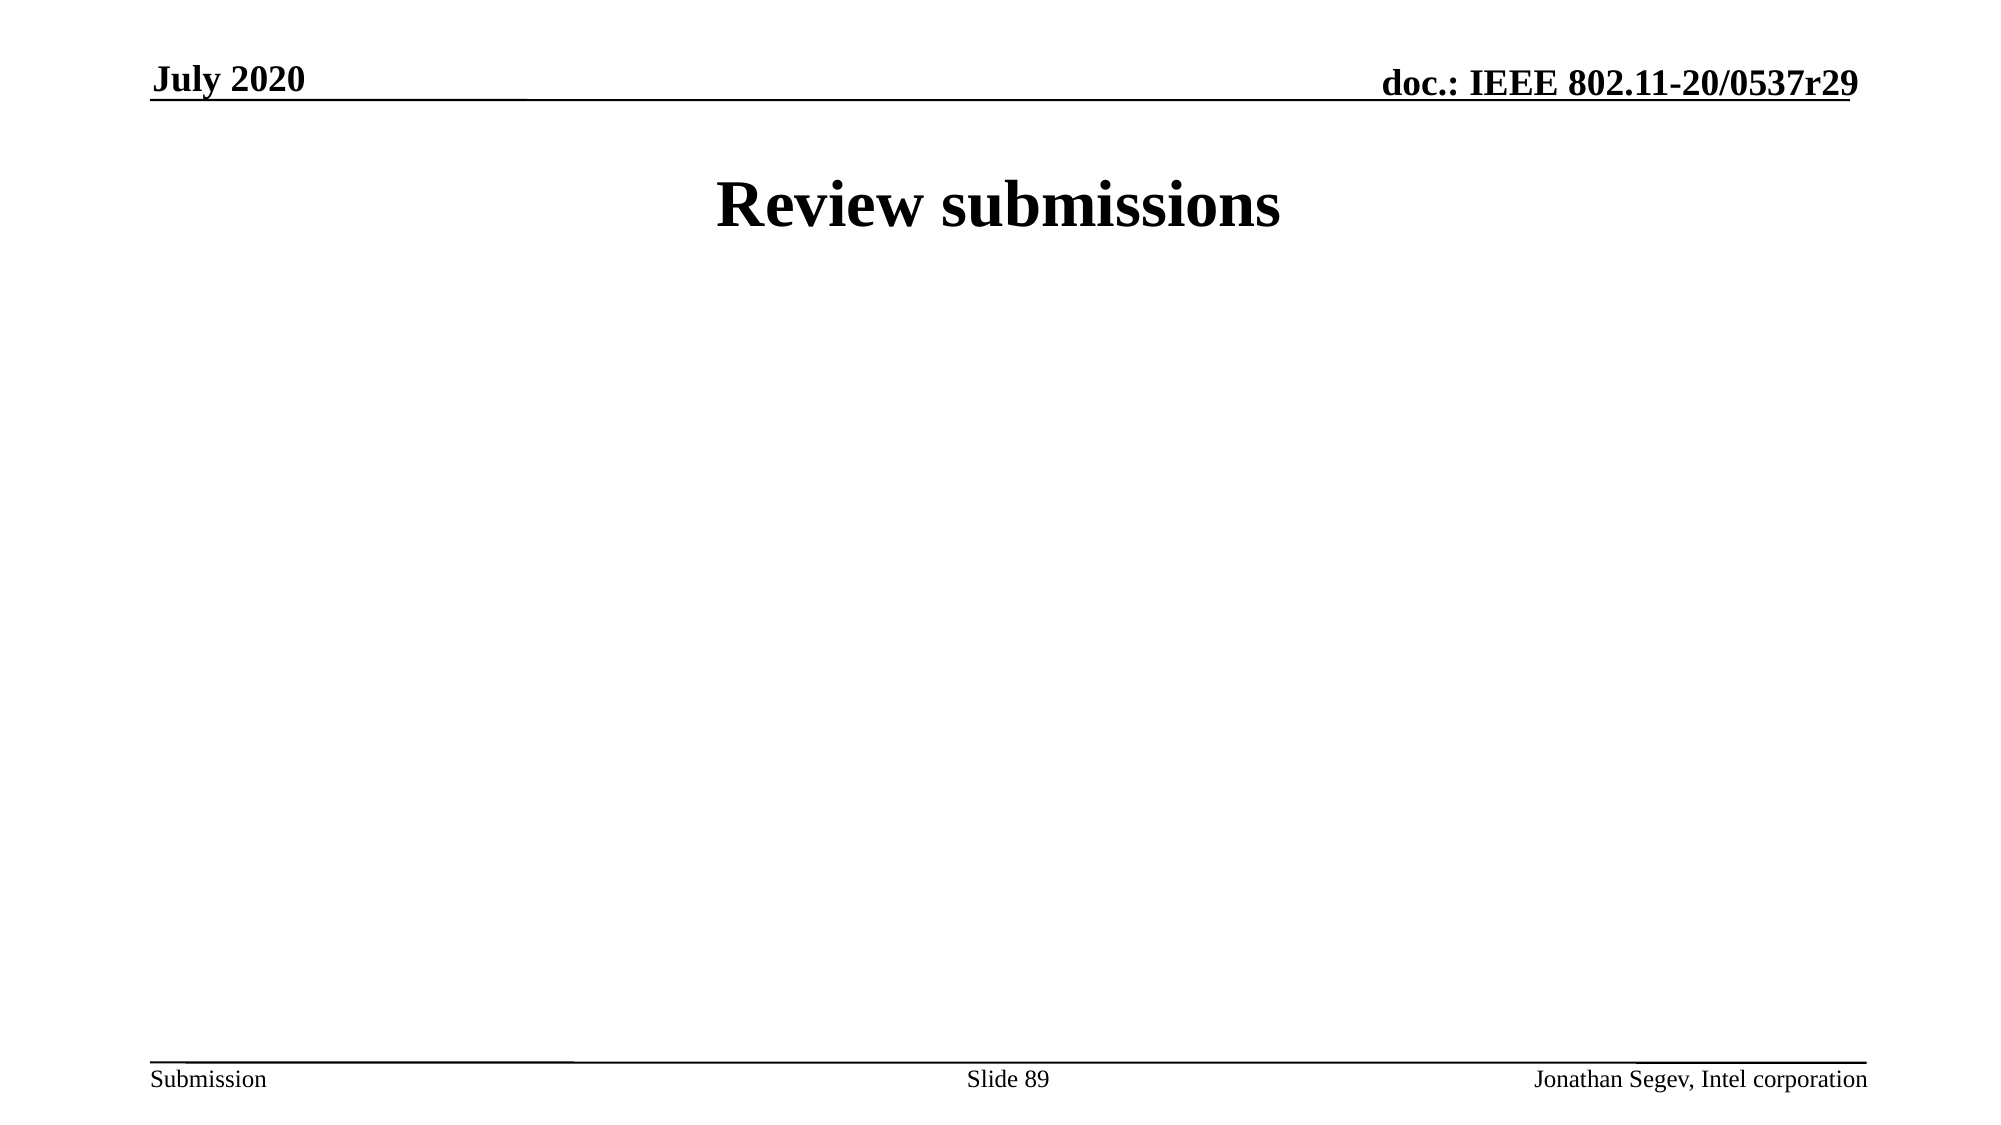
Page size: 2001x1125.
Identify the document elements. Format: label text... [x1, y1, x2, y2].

title Review submissions [149, 112, 1850, 288]
footer Jonathan Segev, Intel corporation [1171, 1061, 1869, 1093]
slide_number Slide 89 [950, 1061, 1067, 1123]
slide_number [152, 54, 563, 100]
